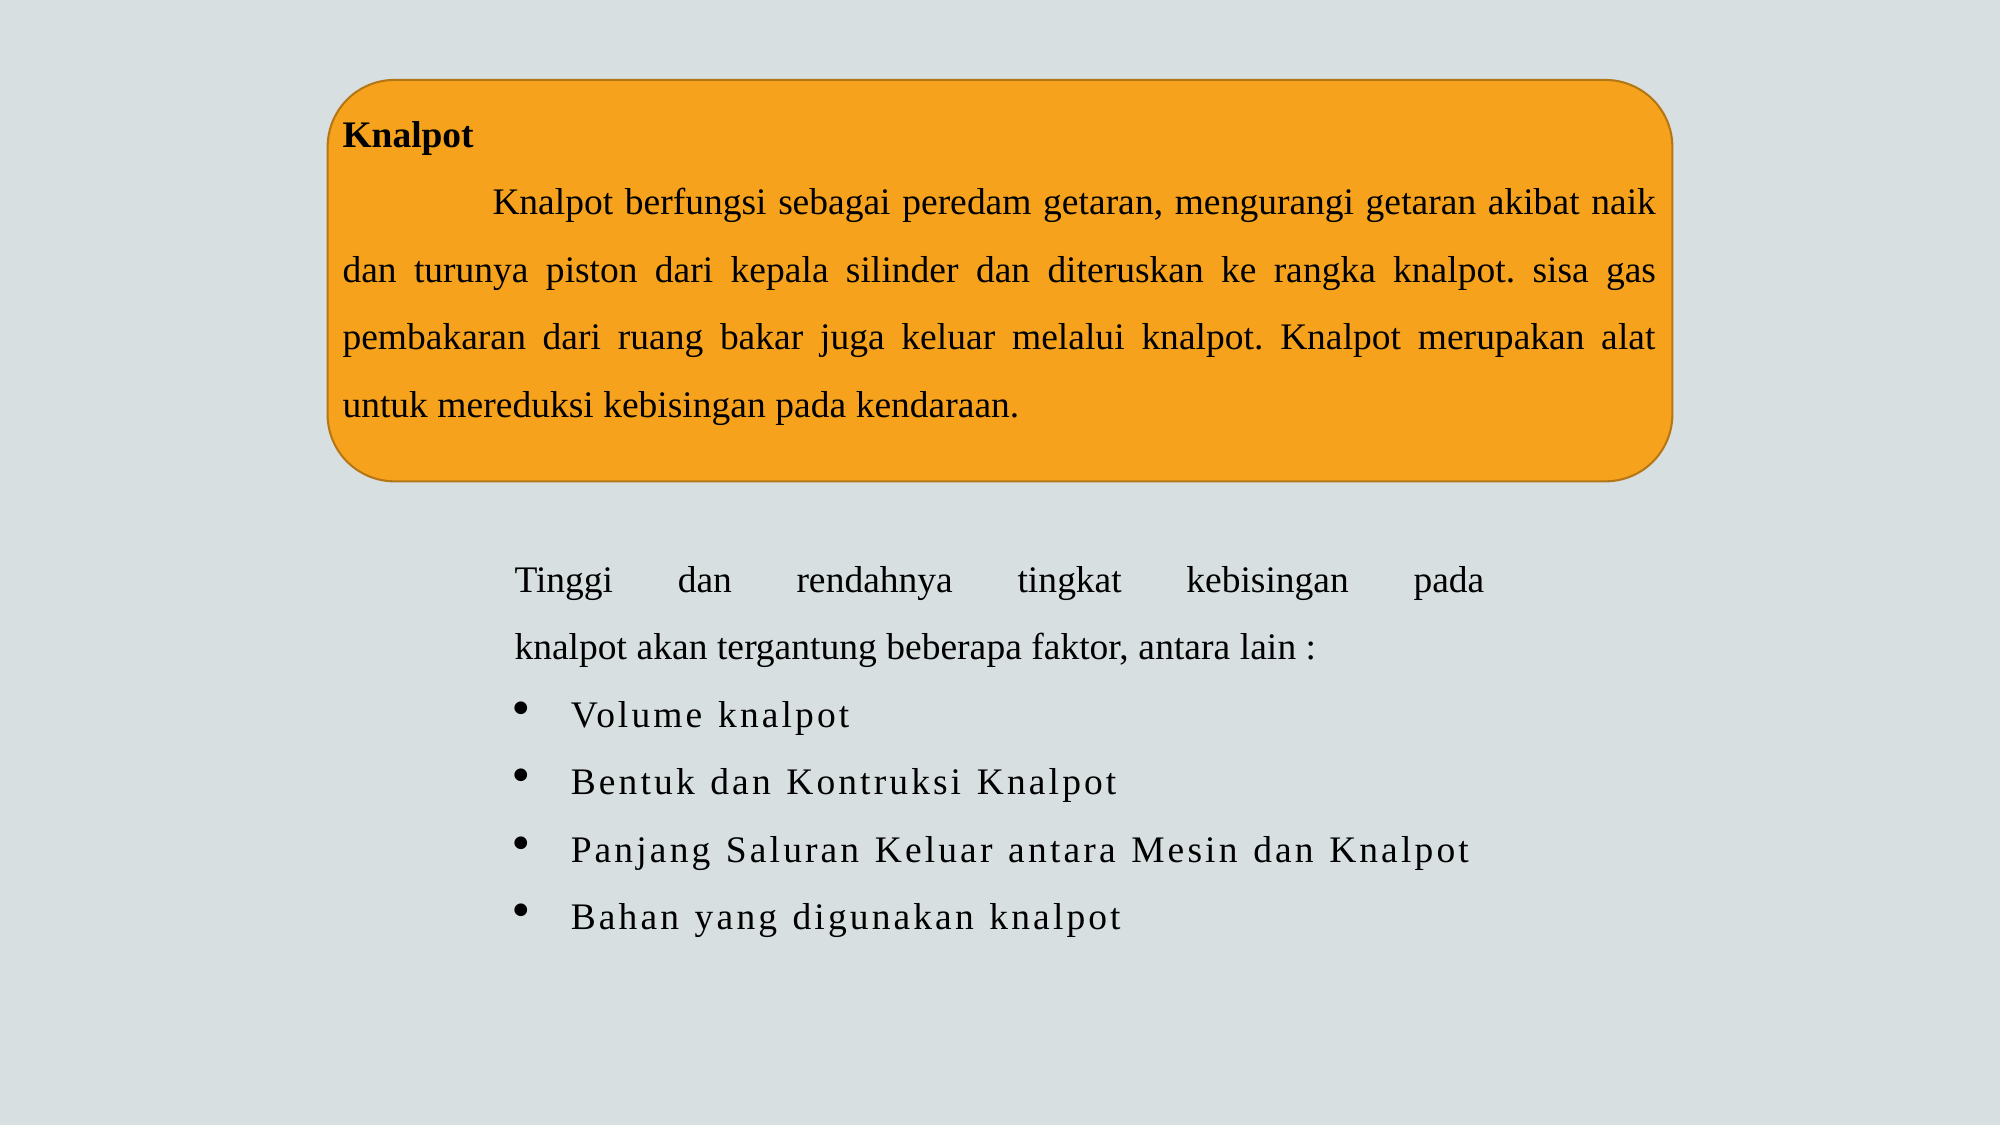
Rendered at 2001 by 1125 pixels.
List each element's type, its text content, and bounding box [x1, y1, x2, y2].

text_box Tinggi dan rendahnya tingkat kebisingan pada knalpot akan tergantung beberapa faktor, antara lain : Volume knalpot Bentuk dan Kontruksi Knalpot Panjang Saluran Keluar antara Mesin dan Knalpot Bahan yang digunakan knalpot [499, 524, 1501, 945]
text_box Knalpot Knalpot berfungsi sebagai peredam getaran, mengurangi getaran akibat naik dan turunya piston dari kepala silinder dan diteruskan ke rangka knalpot. sisa gas pembakaran dari ruang bakar juga keluar melalui knalpot. Knalpot merupakan alat untuk mereduksi kebisingan pada kendaraan. [327, 79, 1673, 568]
